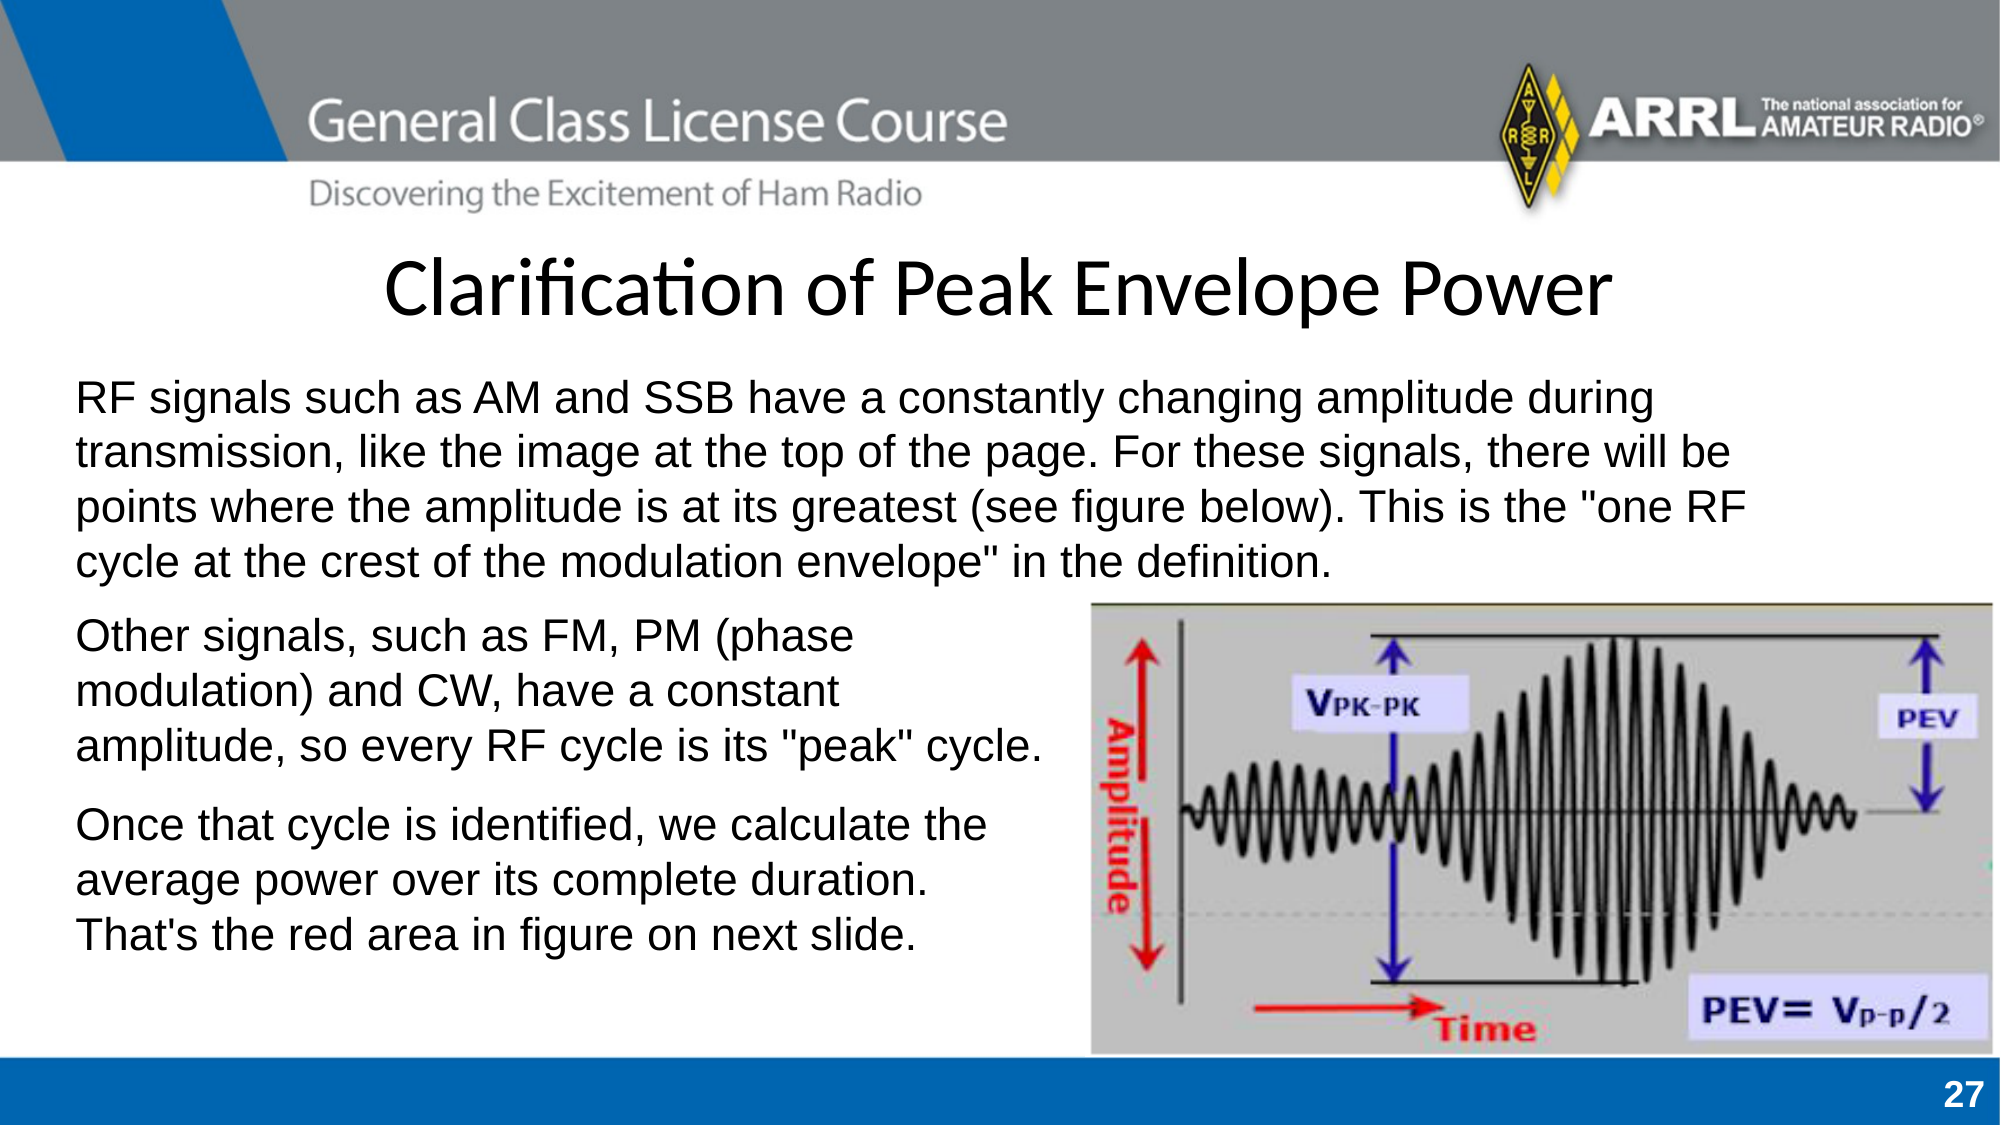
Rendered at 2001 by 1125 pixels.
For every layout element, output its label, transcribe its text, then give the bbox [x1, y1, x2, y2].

text_box 27 [1875, 1064, 2000, 1123]
picture [0, 0, 2001, 1125]
title Clarification of Peak Envelope Power [99, 224, 1900, 413]
text_box RF signals such as AM and SSB have a constantly changing amplitude during transmission, like the image at the top of the page. For these signals, there will be points where the amplitude is at its greatest (see figure below). This is the "one RF cycle at the crest of the modulation envelope" in the definition. [60, 359, 1861, 595]
text_box Once that cycle is identified, we calculate the average power over its complete duration. That's the red area in figure on next slide. [60, 787, 1063, 968]
text_box Other signals, such as FM, PM (phase modulation) and CW, have a constant amplitude, so every RF cycle is its "peak" cycle. [60, 598, 1063, 779]
